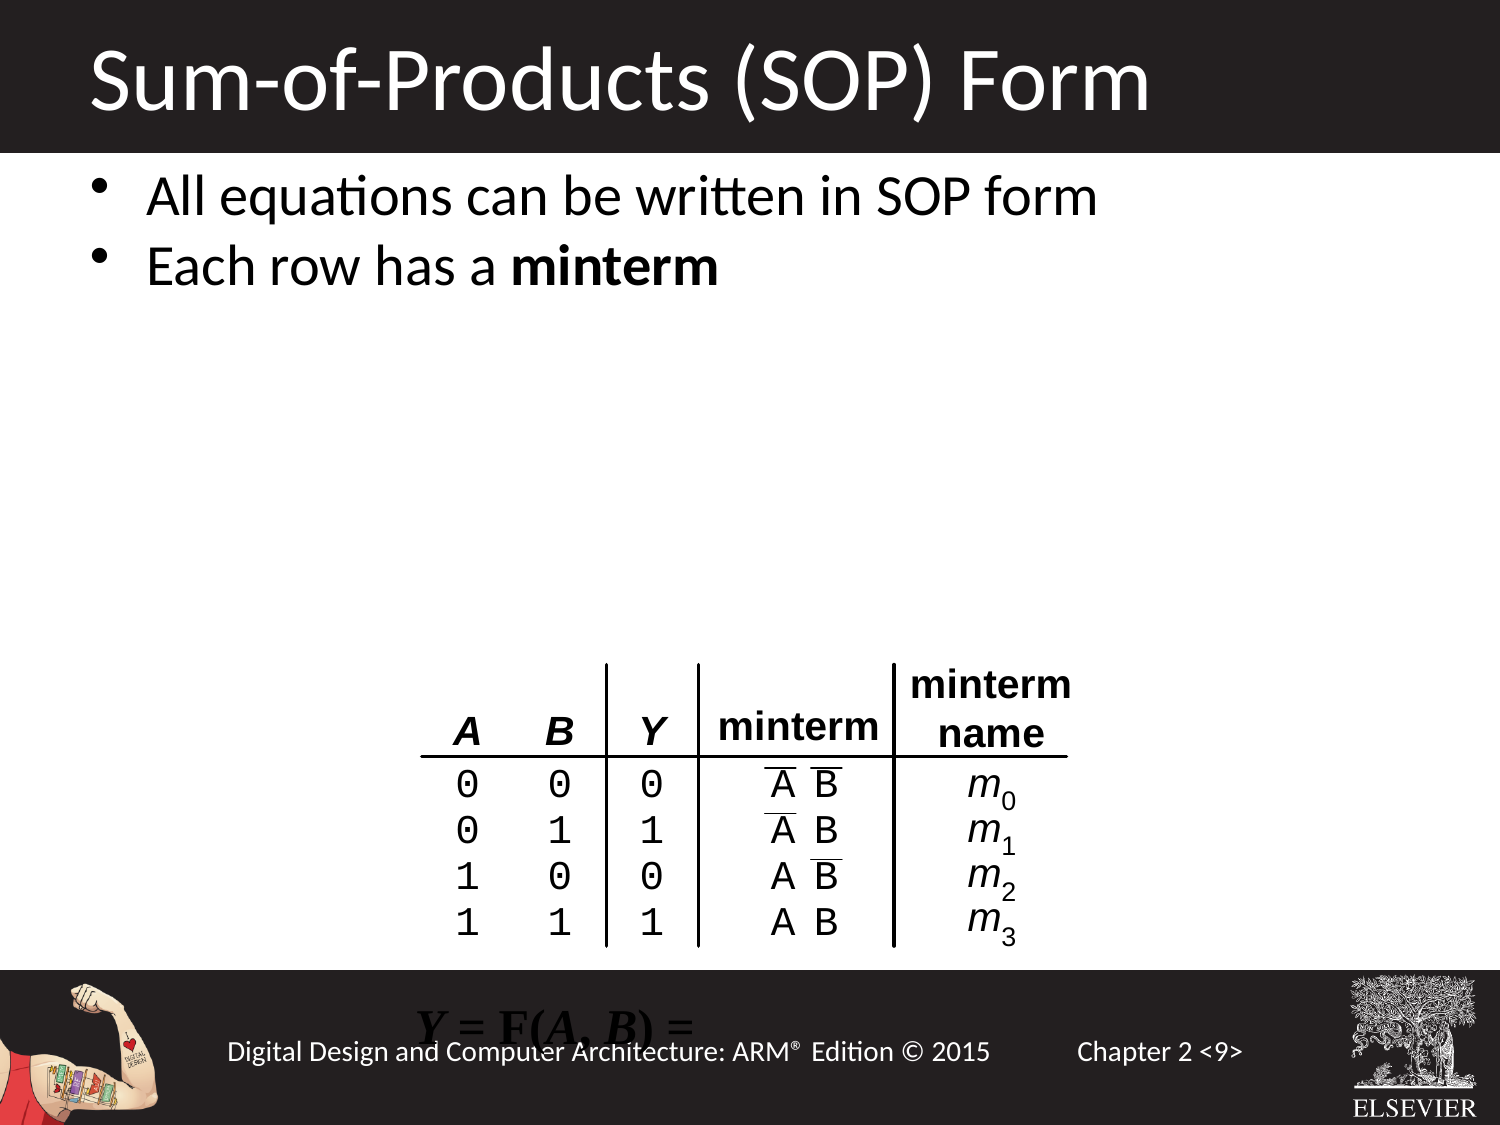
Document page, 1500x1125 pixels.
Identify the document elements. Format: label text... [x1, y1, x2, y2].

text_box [412, 649, 1124, 976]
text_box Y = F(A, B) = [399, 987, 1300, 1063]
text_box All equations can be written in SOP form Each row has a minterm [74, 149, 1488, 963]
picture [1350, 974, 1477, 1117]
text_box Sum-of-Products (SOP) Form [75, 11, 1375, 136]
picture [0, 979, 163, 1125]
